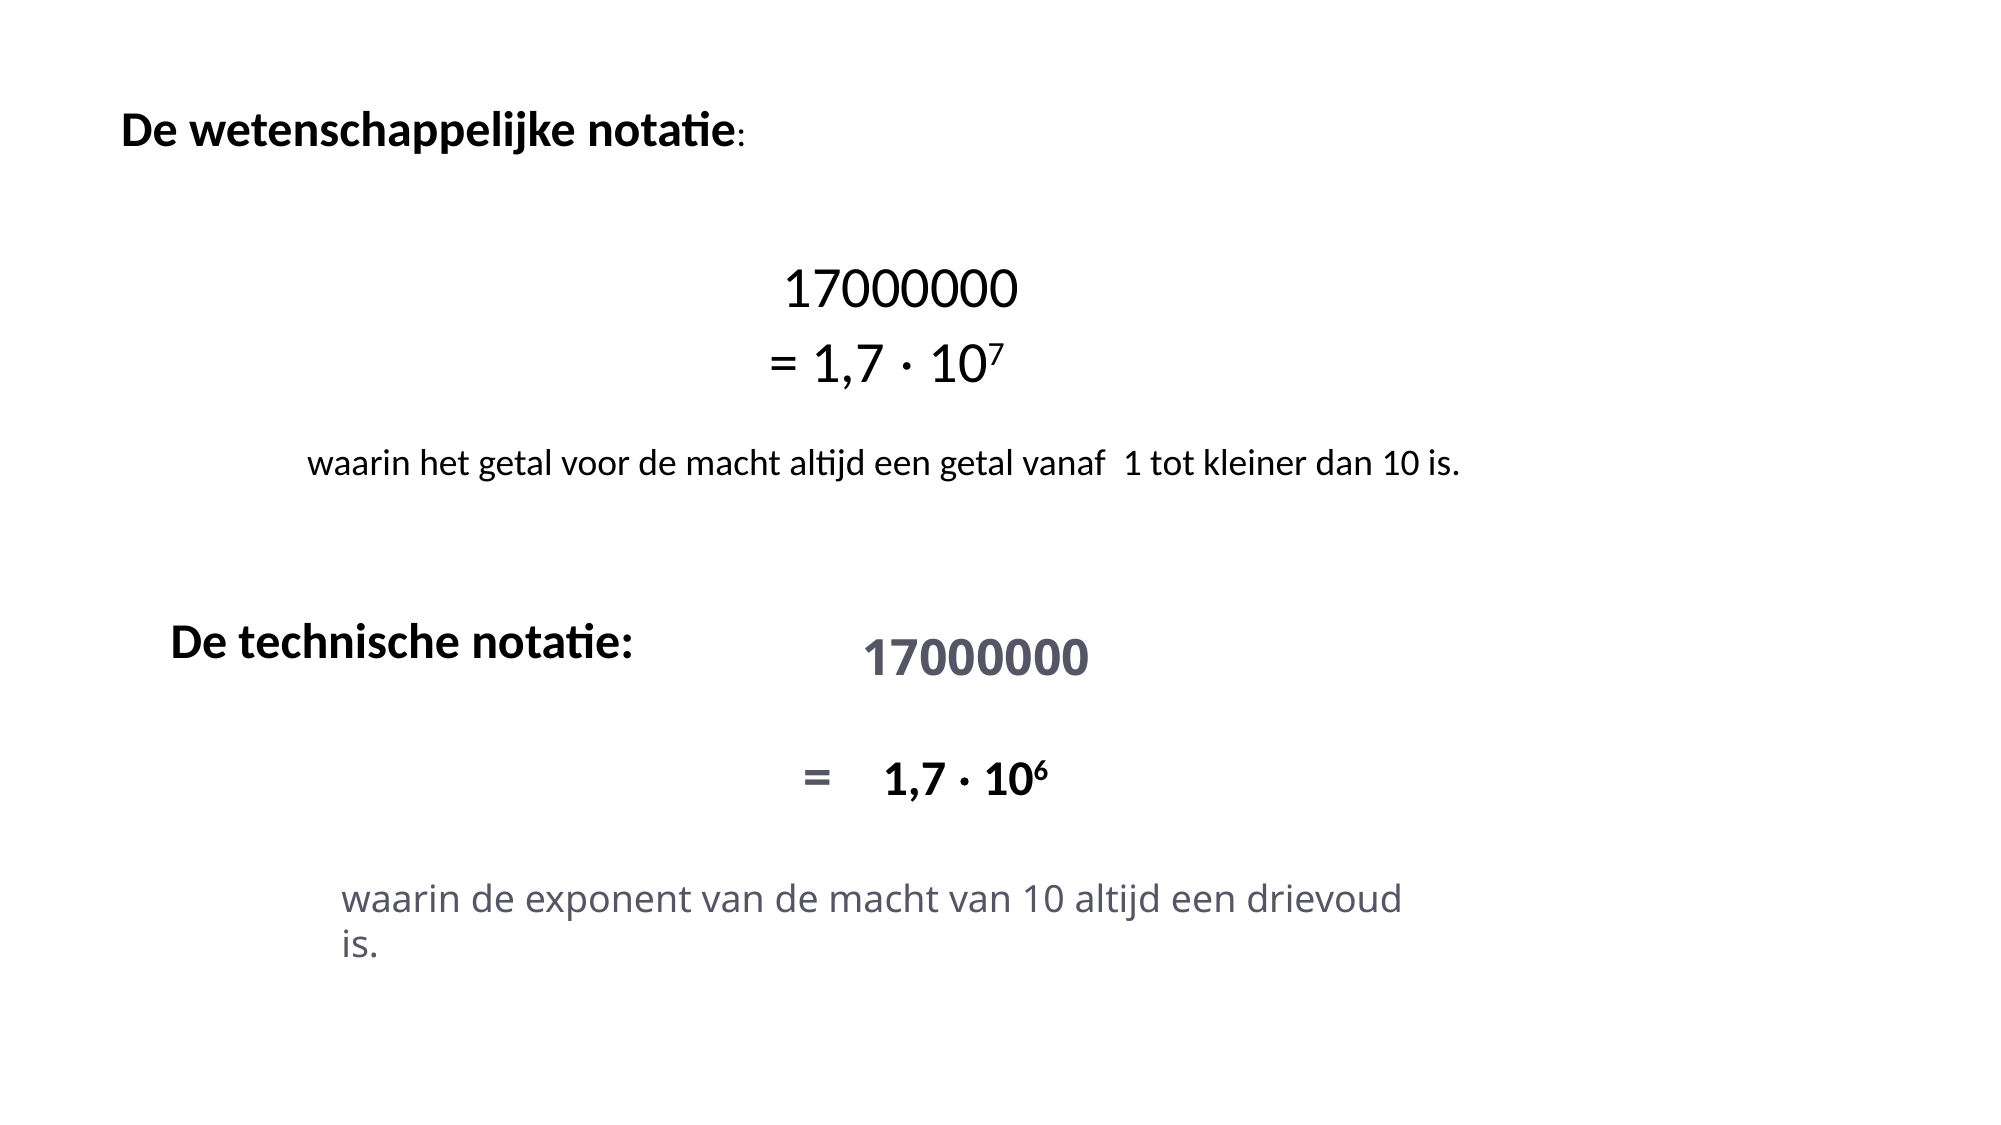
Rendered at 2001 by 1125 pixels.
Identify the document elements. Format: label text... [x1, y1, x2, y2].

text_box waarin de exponent van de macht van 10 altijd een drievoud is. [326, 867, 1420, 973]
text_box 17000000 = 1,7 ⋅ 106 [789, 617, 1191, 813]
text_box waarin het getal voor de macht altijd een getal vanaf 1 tot kleiner dan 10 is. [292, 430, 1503, 491]
text_box 17000000 = 1,7 ⋅ 107 [131, 280, 1148, 402]
text_box De technische notatie: [155, 601, 676, 676]
text_box De wetenschappelijke notatie: [106, 119, 799, 210]
